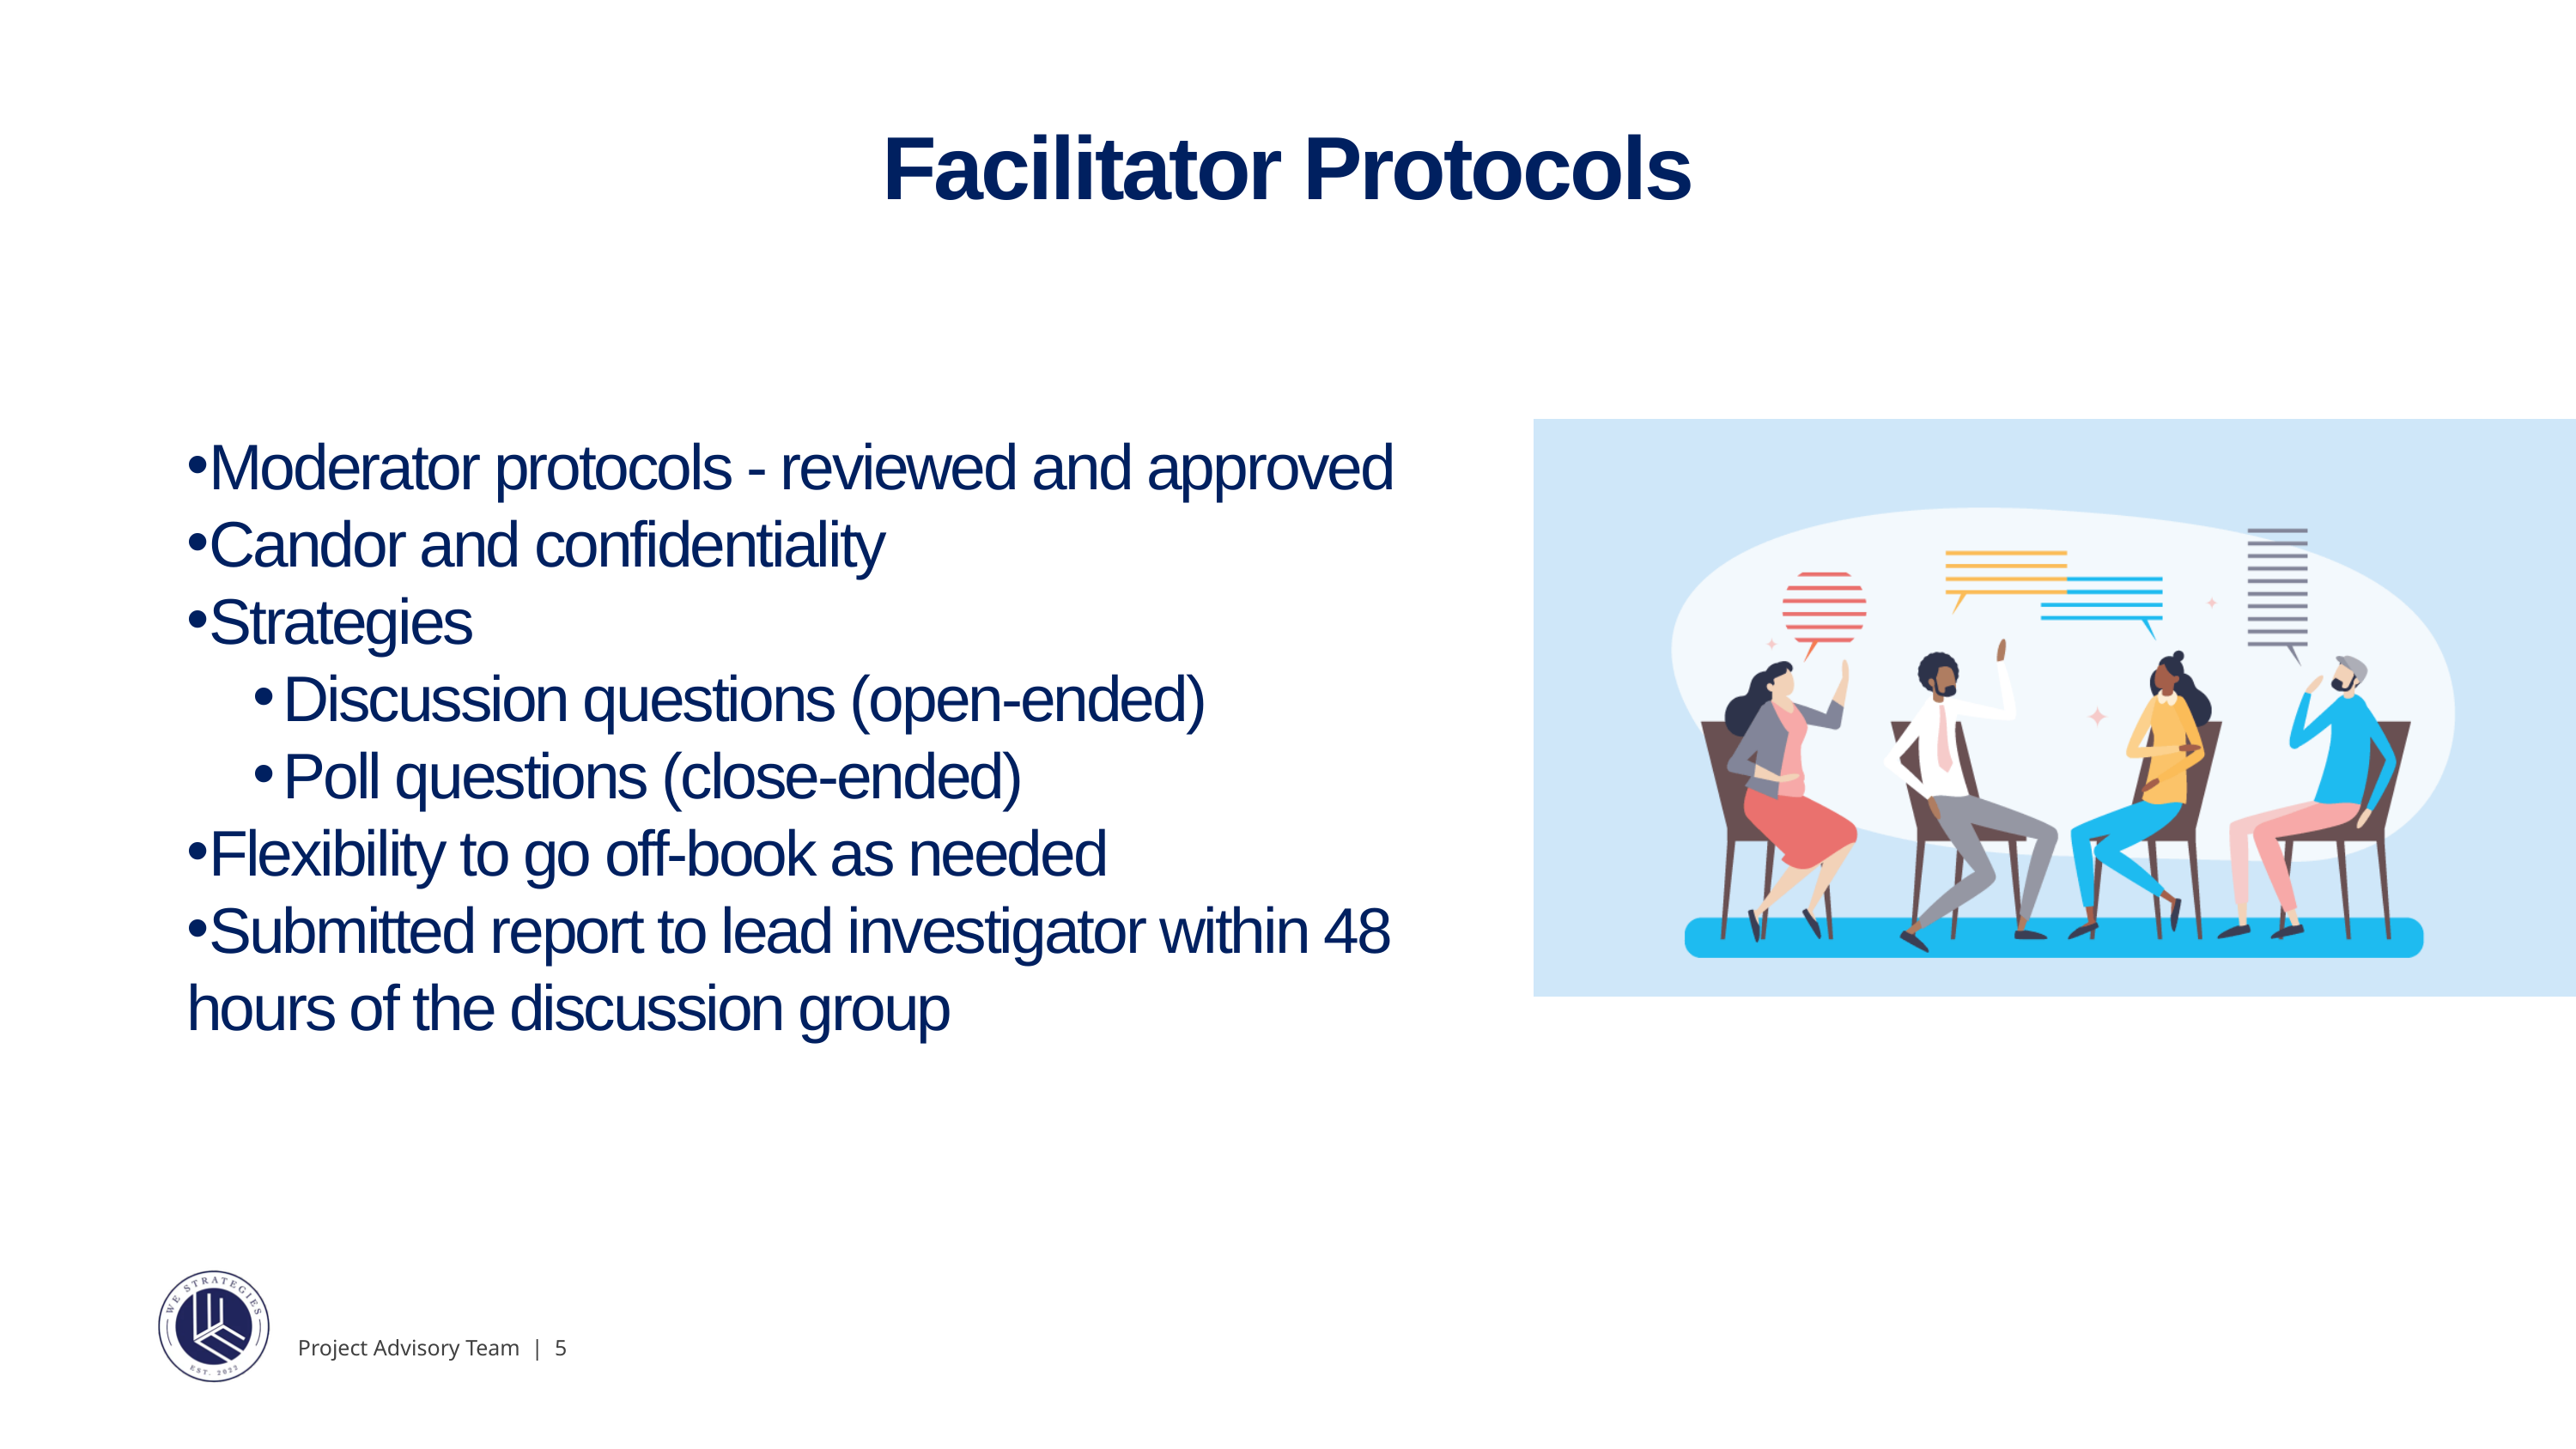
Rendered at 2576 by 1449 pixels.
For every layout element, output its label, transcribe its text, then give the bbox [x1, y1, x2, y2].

picture [155, 1267, 273, 1385]
text_box Moderator protocols - reviewed and approved Candor and confidentiality Strategies Discussion questions (open-ended) Poll questions (close-ended) Flexibility to go off-book as needed Submitted report to lead investigator within 48 hours of the discussion group [173, 419, 1534, 1051]
text_box Facilitator Protocols [453, 78, 2123, 224]
picture [1534, 419, 2576, 997]
